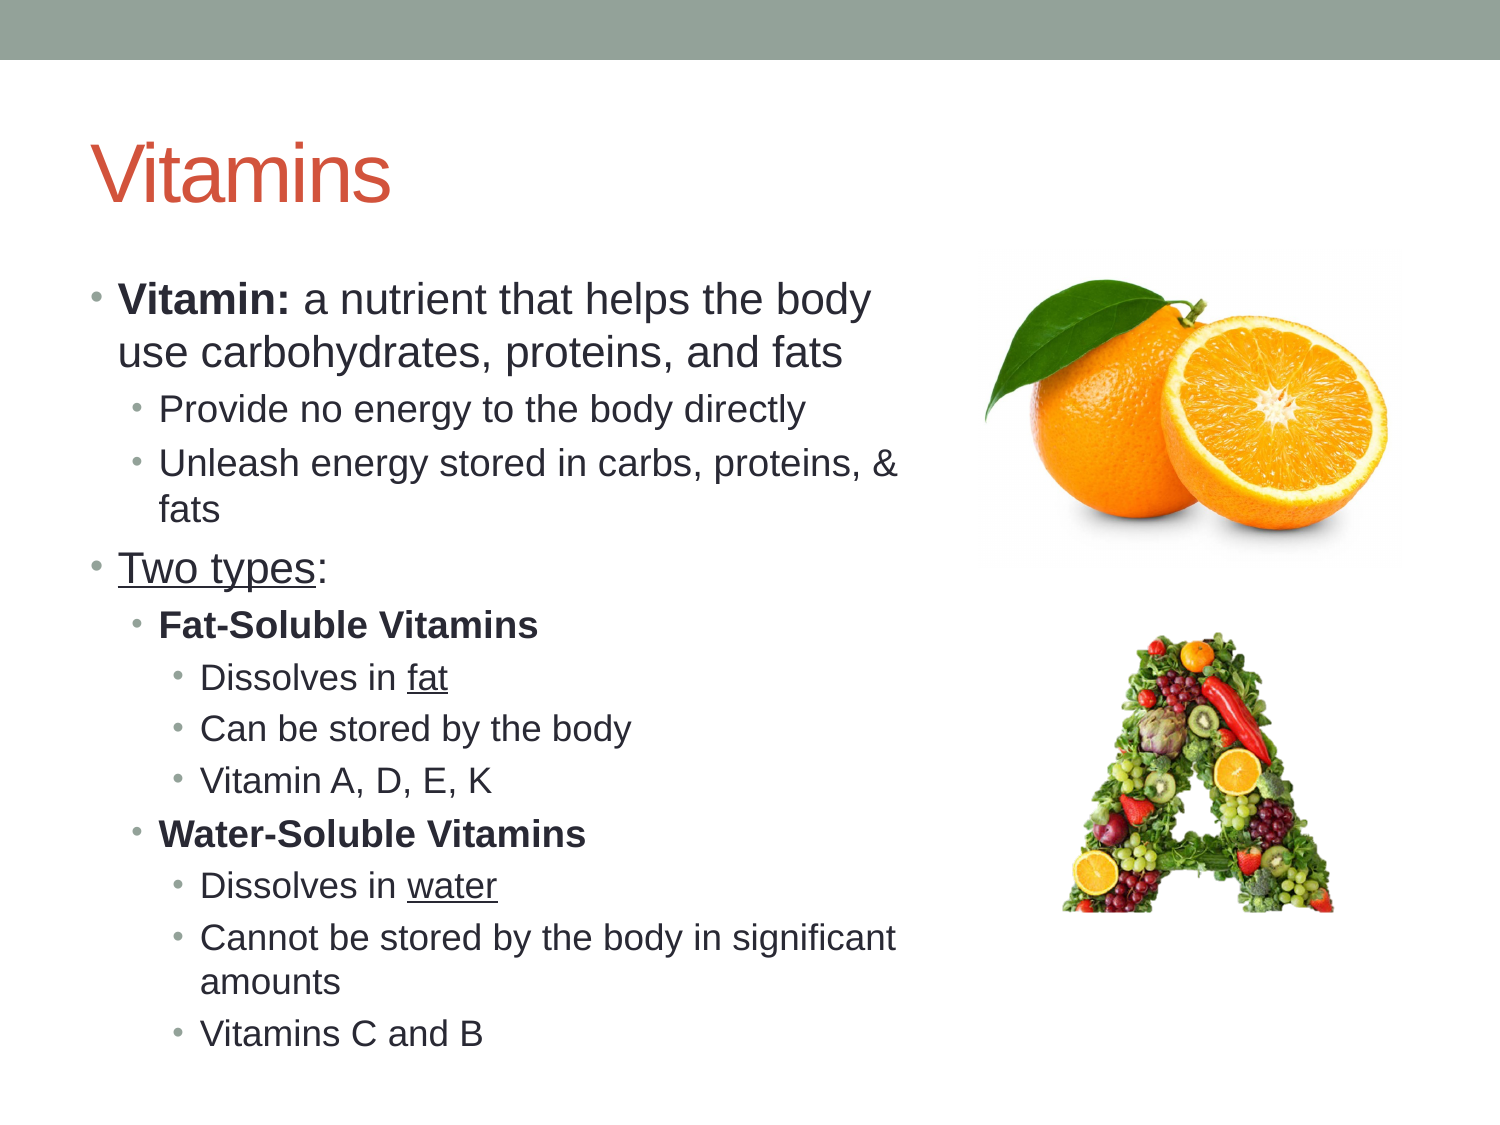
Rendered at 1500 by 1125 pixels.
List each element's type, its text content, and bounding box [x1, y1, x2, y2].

list Vitamin: a nutrient that helps the body use carbohydrates, proteins, and fats Provide no energy to the body directly Unleash energy stored in carbs, proteins, & fats Two types: Fat-Soluble Vitamins Dissolves in fat Can be stored by the body Vitamin A, D, E, K Water-Soluble Vitamins Dissolves in water Cannot be stored by the body in significant amounts Vitamins C and B [75, 262, 965, 1063]
title Vitamins [75, 87, 1425, 250]
picture [964, 595, 1402, 948]
picture [977, 249, 1402, 568]
